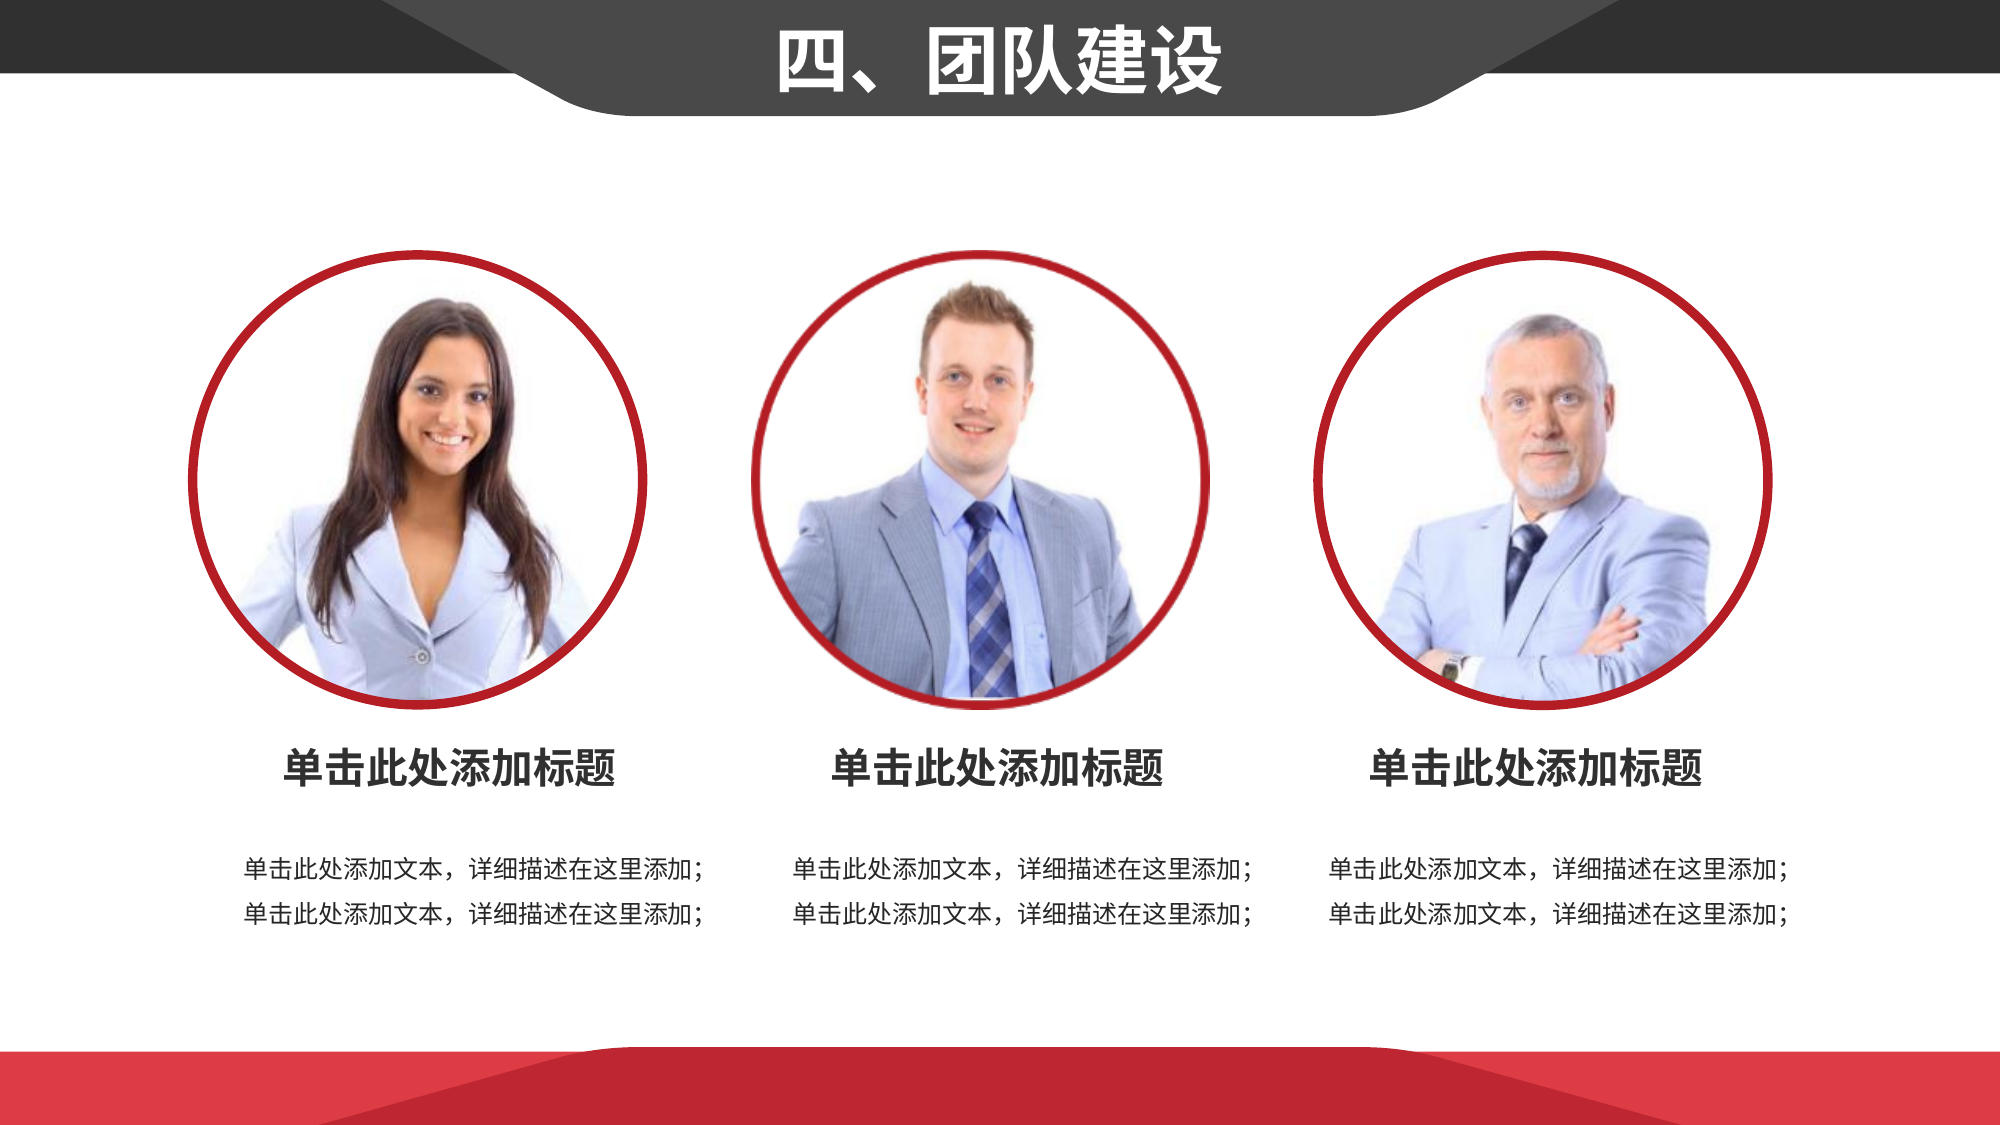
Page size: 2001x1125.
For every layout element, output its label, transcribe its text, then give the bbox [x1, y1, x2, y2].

text_box 单击此处添加标题 [229, 734, 670, 799]
text_box 单击此处添加标题 [1315, 734, 1757, 799]
text_box 单击此处添加文本，详细描述在这里添加；单击此处添加文本，详细描述在这里添加； [767, 831, 1267, 936]
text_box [0, 1047, 2000, 1125]
text_box [192, 254, 643, 705]
text_box [381, 0, 1619, 117]
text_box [750, 250, 1210, 710]
text_box 四、团队建设 [760, 5, 1240, 111]
text_box [1317, 255, 1768, 706]
text_box 单击此处添加文本，详细描述在这里添加；单击此处添加文本，详细描述在这里添加； [224, 831, 712, 936]
text_box 单击此处添加标题 [777, 734, 1218, 799]
text_box 单击此处添加文本，详细描述在这里添加；单击此处添加文本，详细描述在这里添加； [1310, 831, 1796, 936]
text_box [1487, 0, 2000, 74]
text_box [0, 0, 514, 74]
